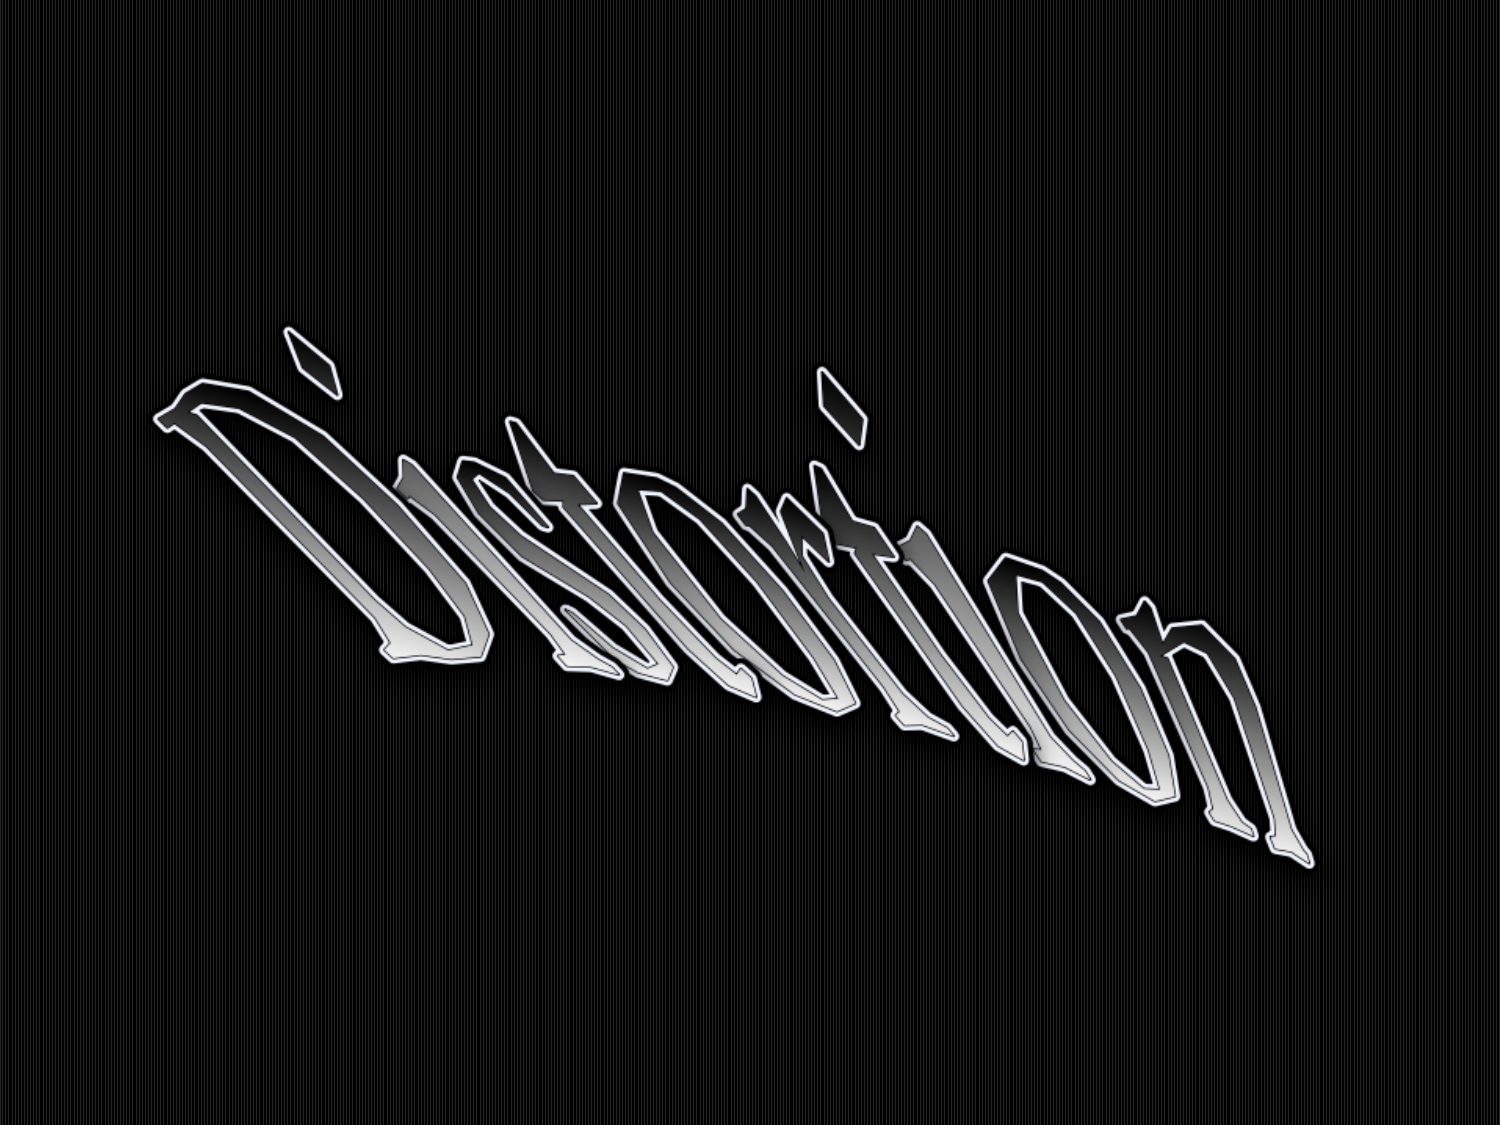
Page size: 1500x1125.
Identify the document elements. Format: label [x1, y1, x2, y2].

picture [30, 126, 1469, 997]
